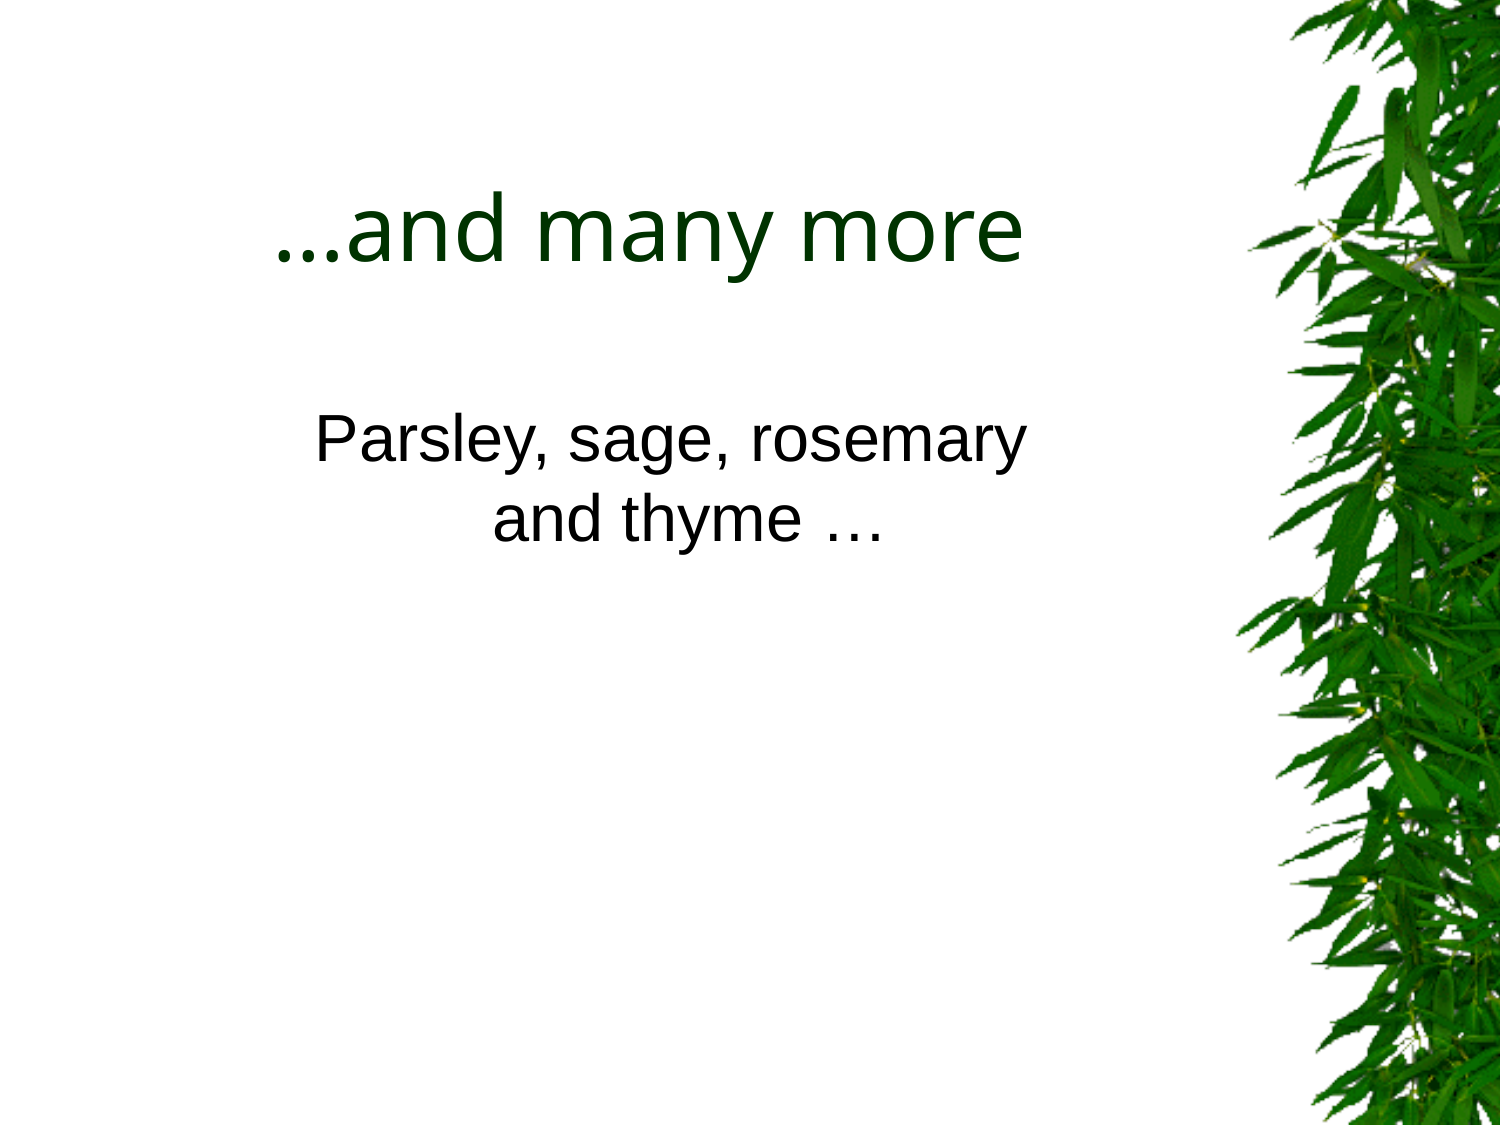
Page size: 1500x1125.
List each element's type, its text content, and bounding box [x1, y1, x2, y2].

title …and many more [37, 162, 1263, 288]
list Parsley, sage, rosemary and thyme … [224, 387, 1101, 876]
picture [1206, 0, 1500, 1125]
